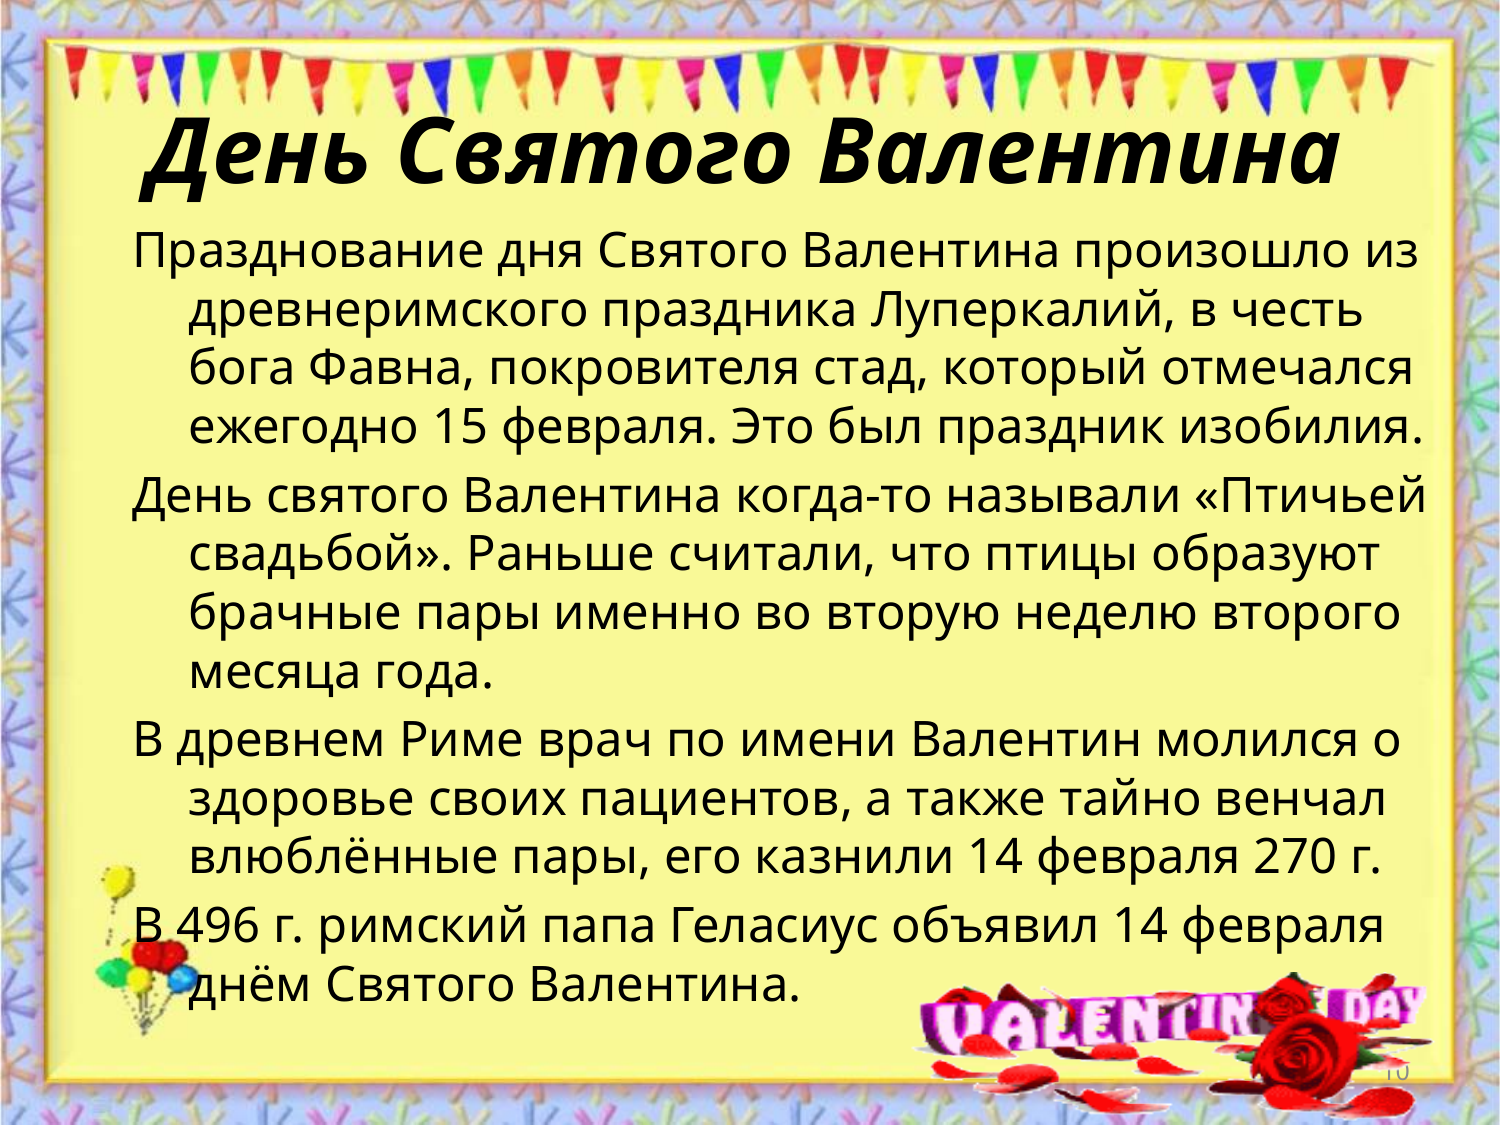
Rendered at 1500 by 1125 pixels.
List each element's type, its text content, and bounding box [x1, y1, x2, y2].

title День Святого Валентина [70, 93, 1421, 202]
picture [0, 0, 1500, 1125]
list Празднование дня Святого Валентина произошло из древнеримского праздника Луперкалий, в честь бога Фавна, покровителя стад, который отмечался ежегодно 15 февраля. Это был праздник изобилия. День святого Валентина когда-то называли «Птичьей свадьбой». Раньше считали, что птицы образуют брачные пары именно во вторую неделю второго месяца года. В древнем Риме врач по имени Валентин молился о здоровье своих пациентов, а также тайно венчал влюблённые пары, его казнили 14 февраля 270 г. В 496 г. римский папа Геласиус объявил 14 февраля днём Святого Валентина. [116, 210, 1500, 1067]
